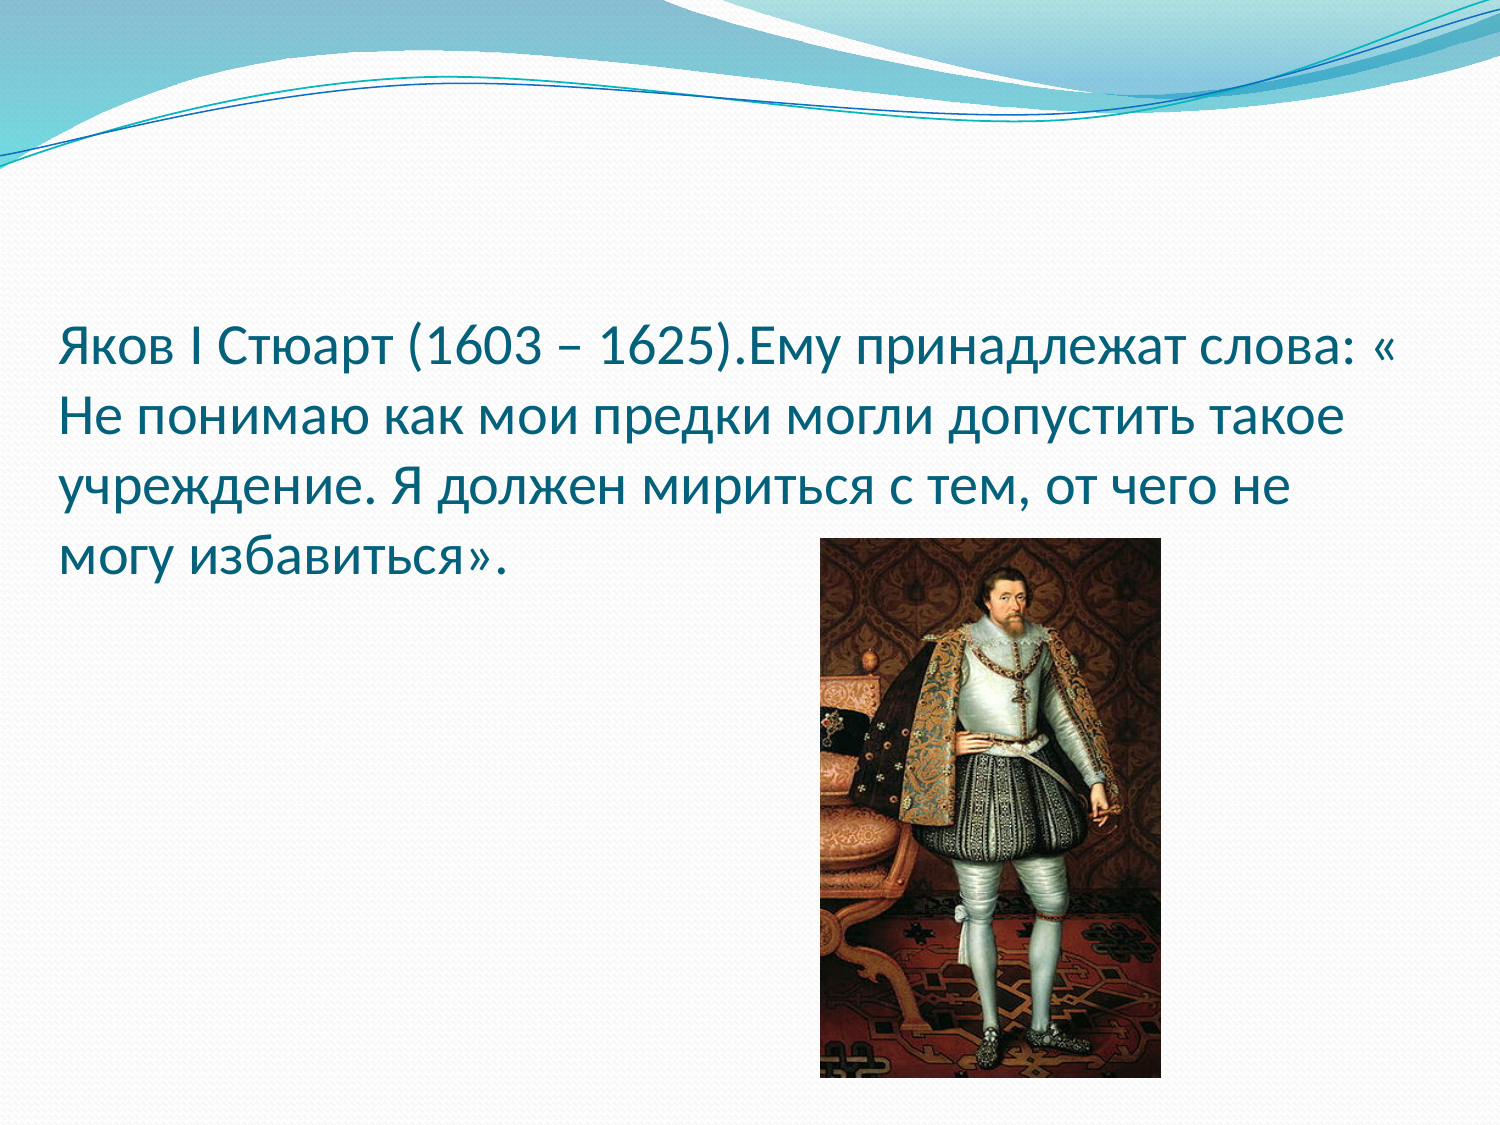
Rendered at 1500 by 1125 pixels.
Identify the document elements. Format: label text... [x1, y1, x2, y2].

title Яков I Стюарт (1603 – 1625).Ему принадлежат слова: « Не понимаю как мои предки могли допустить такое учреждение. Я должен мириться с тем, от чего не могу избавиться». [58, 105, 1409, 586]
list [820, 538, 1161, 1079]
